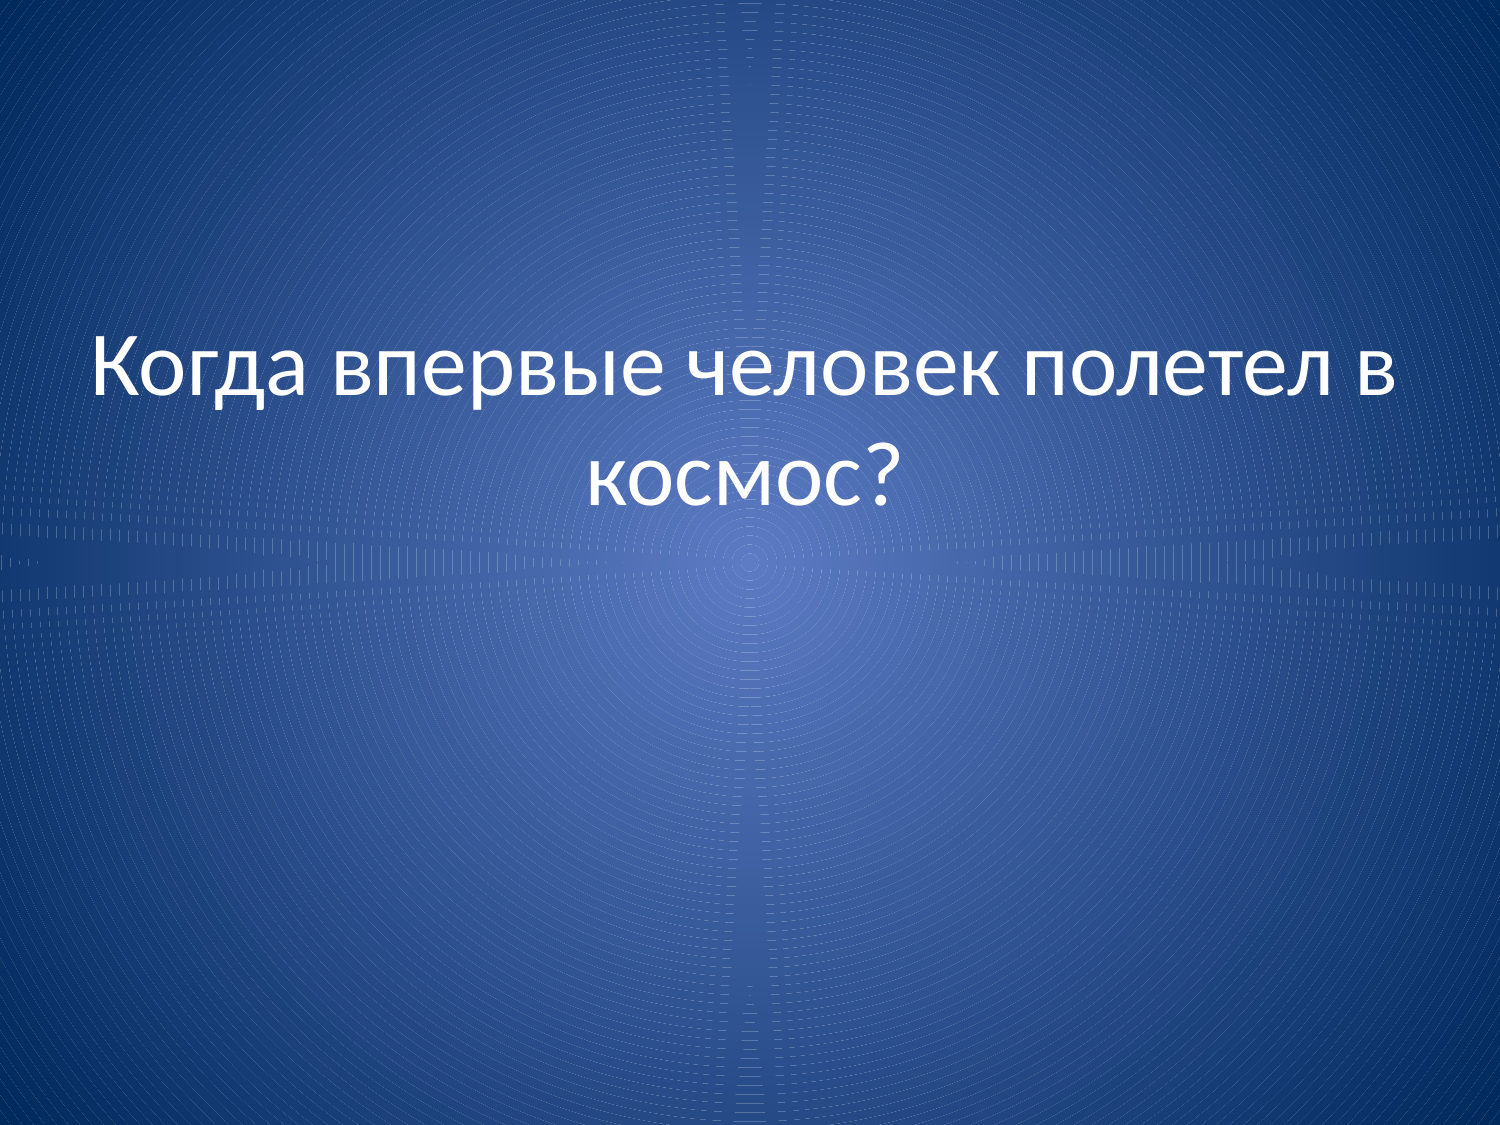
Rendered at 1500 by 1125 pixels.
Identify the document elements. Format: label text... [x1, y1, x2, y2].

title Когда впервые человек полетел в космос? [70, 292, 1421, 645]
